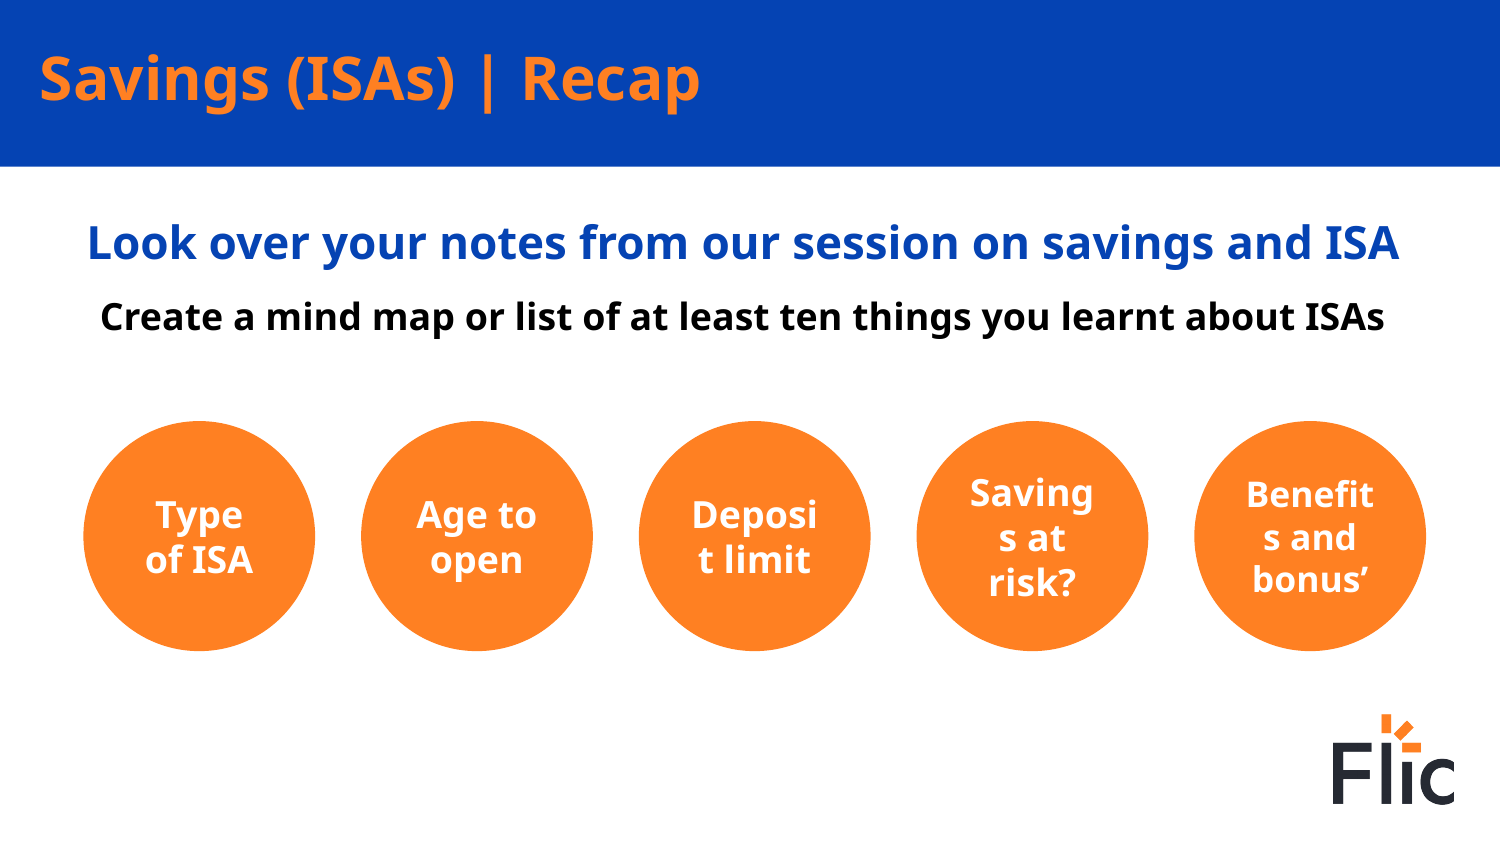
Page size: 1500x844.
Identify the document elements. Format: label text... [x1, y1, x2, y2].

text_box Age to open [361, 421, 593, 651]
picture [1333, 714, 1454, 805]
text_box Savings at risk? [917, 421, 1148, 651]
text_box Look over your notes from our session on savings and ISA Create a mind map or list of at least ten things you learnt about ISAs [34, 198, 1453, 354]
text_box Type of ISA [84, 421, 315, 651]
text_box Savings (ISAs) | Recap [24, 24, 1142, 128]
text_box Deposit limit [639, 421, 870, 651]
text_box Benefits and bonus’ [1195, 421, 1426, 651]
